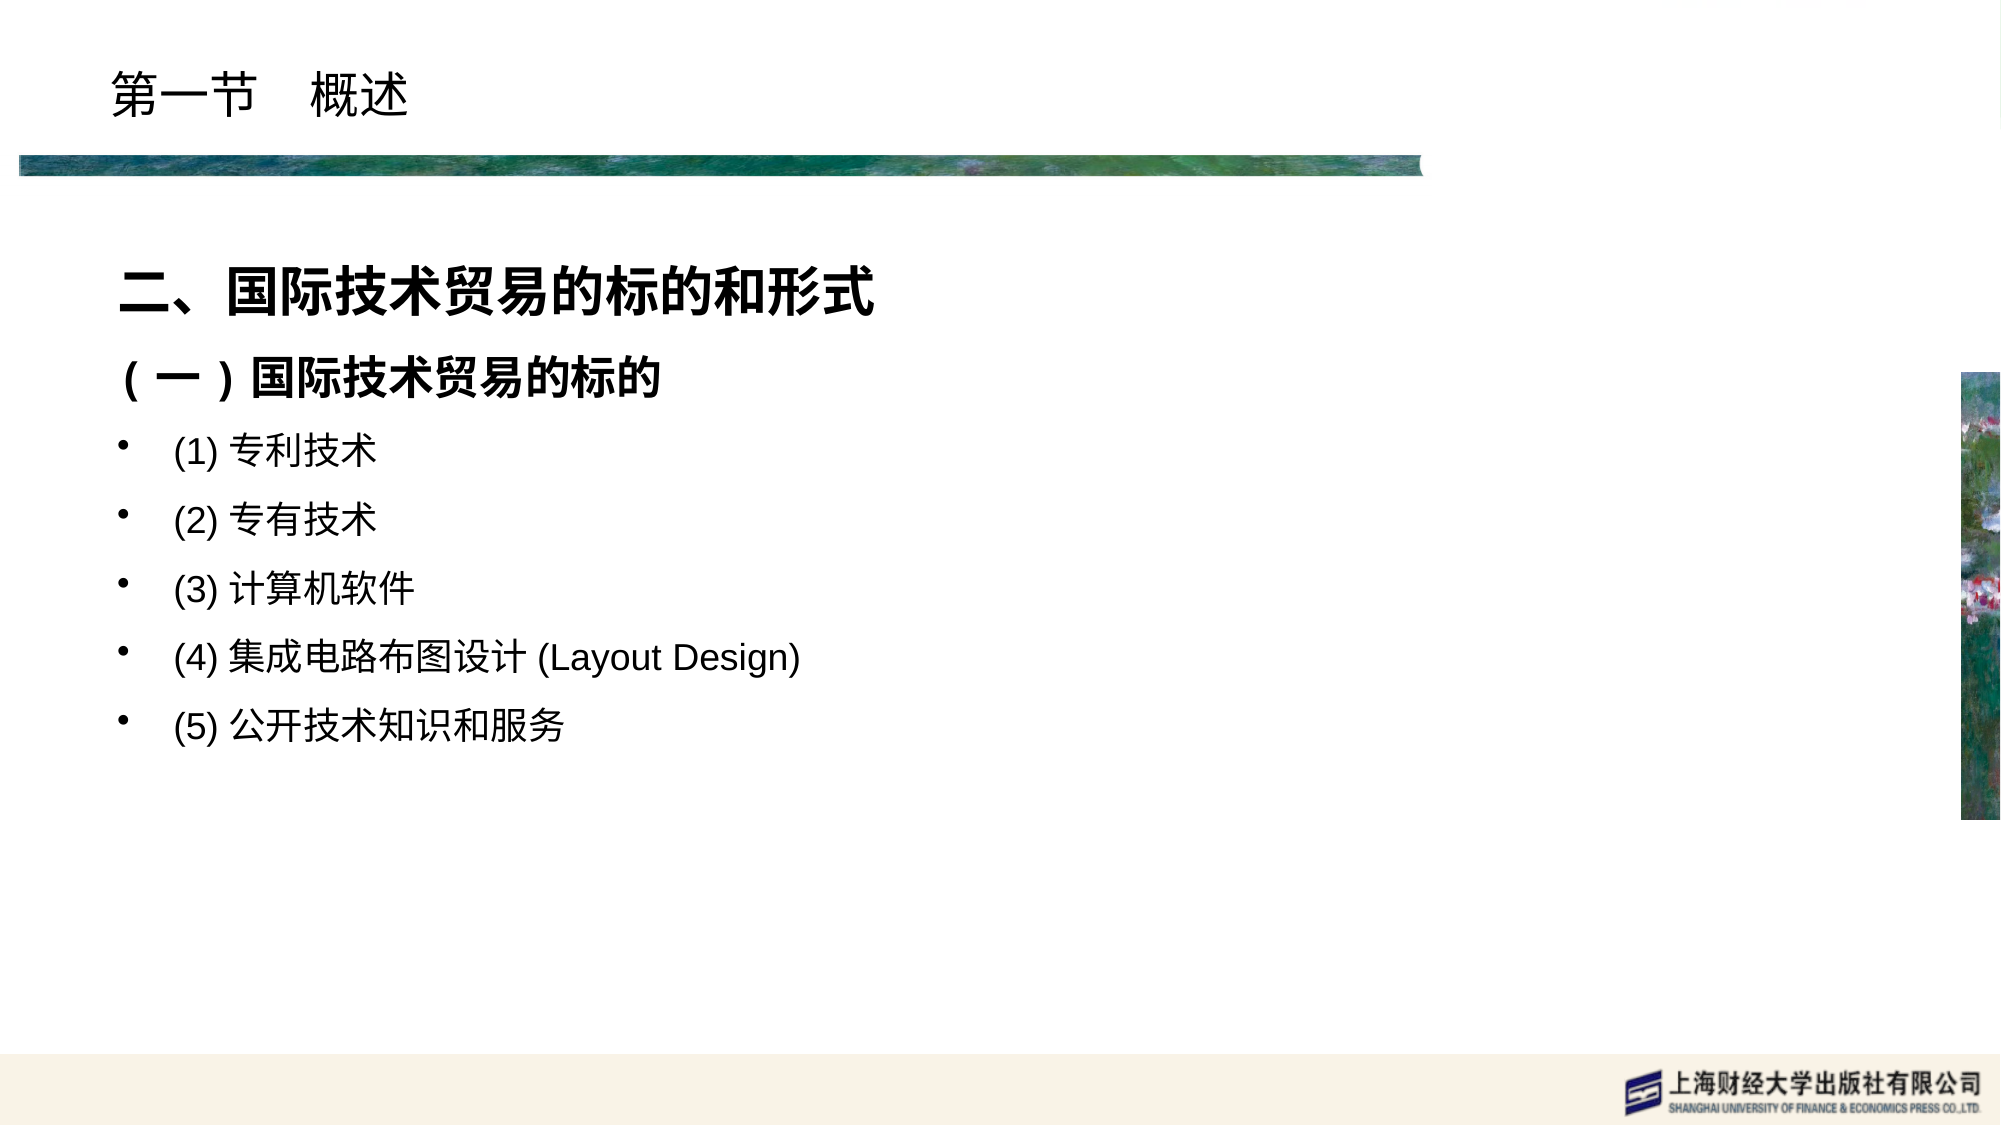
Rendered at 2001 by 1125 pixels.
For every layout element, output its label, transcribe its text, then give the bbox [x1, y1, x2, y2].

list 二、国际技术贸易的标的和形式 (一)国际技术贸易的标的 (1)专利技术 (2)专有技术 (3)计算机软件 (4)集成电路布图设计(Layout Design) (5)公开技术知识和服务 [102, 233, 1898, 1032]
picture [0, 0, 2001, 1125]
title 第一节 概述 [94, 42, 1451, 146]
